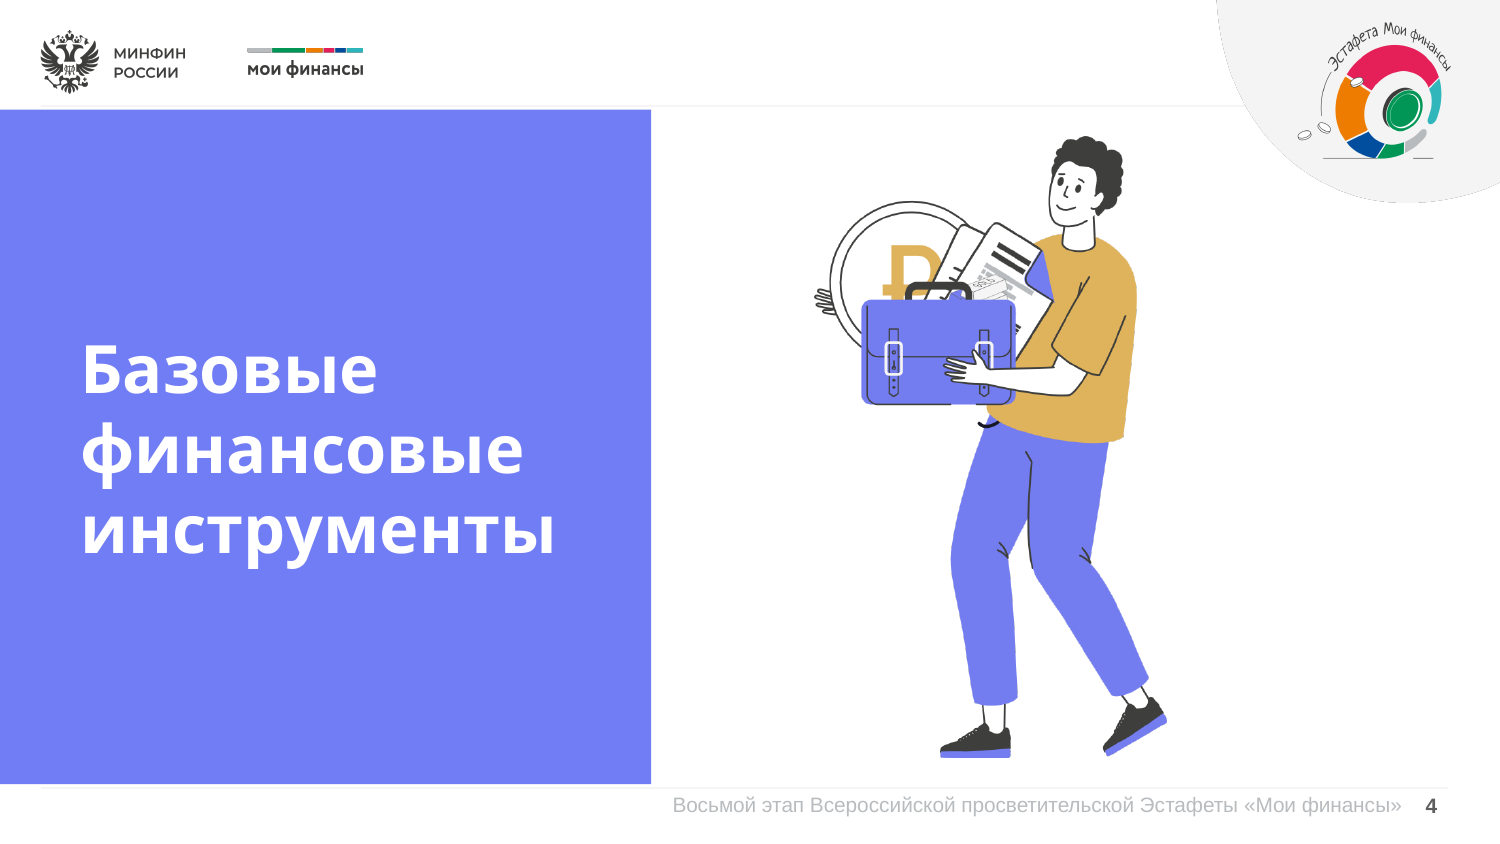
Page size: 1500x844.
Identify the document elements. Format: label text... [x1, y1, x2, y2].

slide_number 4 [1417, 552, 1446, 844]
picture [1216, 0, 1500, 203]
text_box [0, 109, 652, 785]
text_box Базовые финансовые инструменты [65, 258, 652, 636]
picture [813, 136, 1167, 758]
picture [40, 30, 185, 94]
picture [247, 48, 363, 78]
